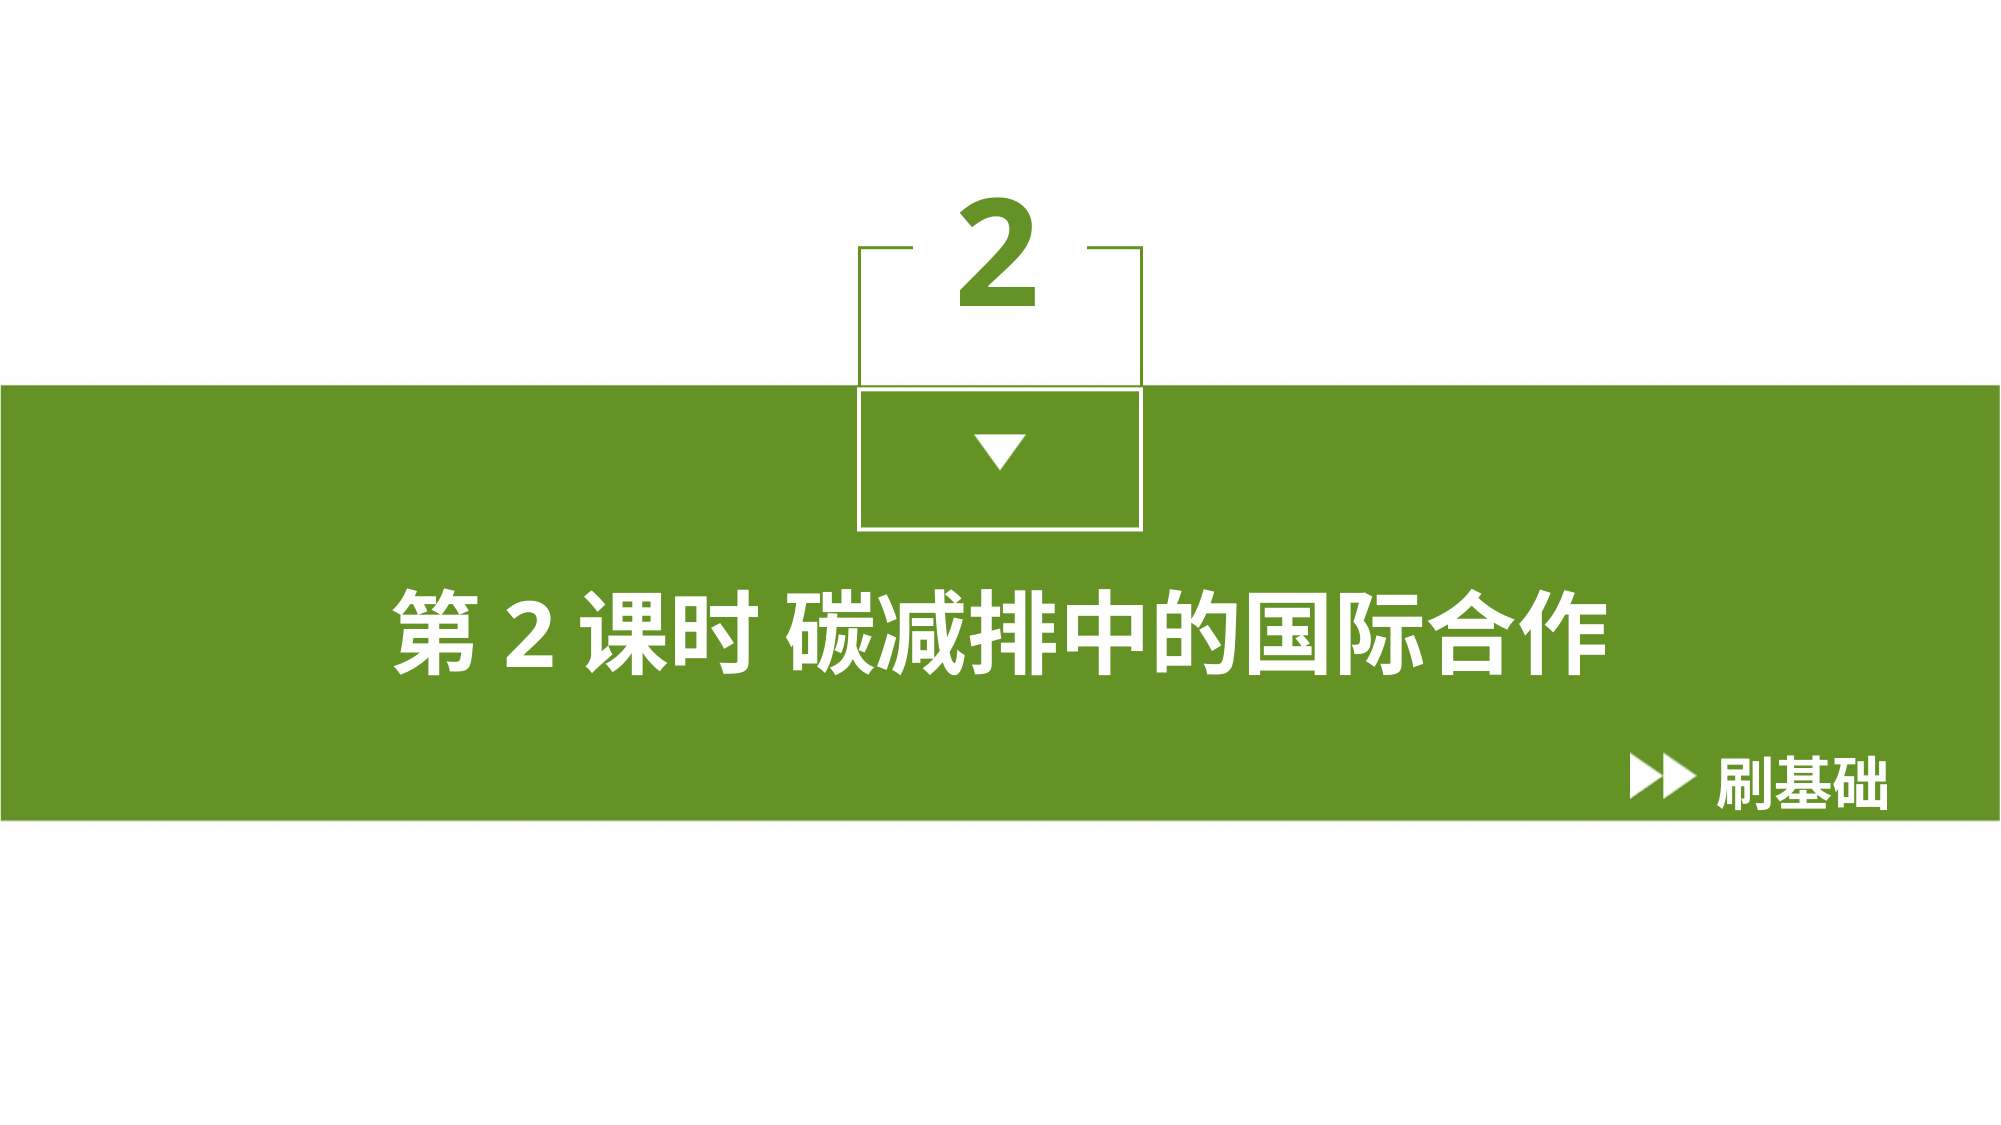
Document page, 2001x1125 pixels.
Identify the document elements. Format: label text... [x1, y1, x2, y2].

picture [0, 739, 2000, 1125]
text_box 2 [865, 148, 1130, 345]
picture [0, 0, 2000, 572]
text_box 刷基础 [1715, 718, 1997, 812]
text_box 第2课时 碳减排中的国际合作 [0, 572, 2000, 791]
